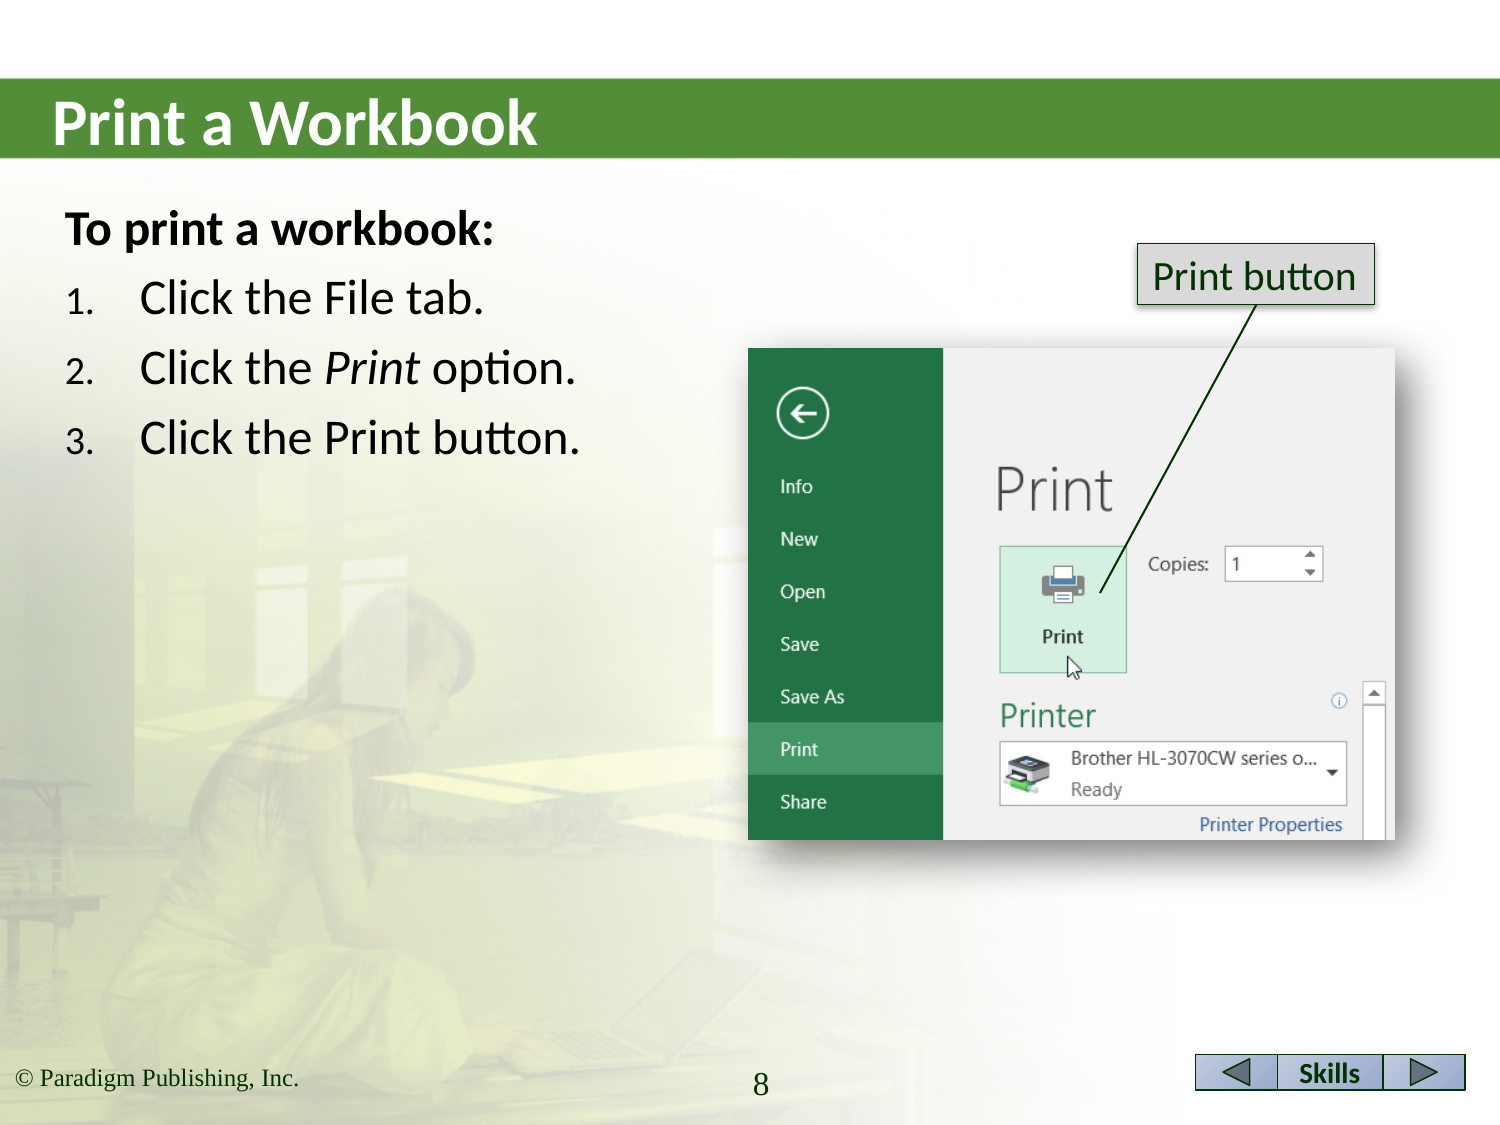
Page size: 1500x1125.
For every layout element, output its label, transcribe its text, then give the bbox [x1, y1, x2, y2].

text_box Print button [1137, 243, 1375, 305]
picture [0, 0, 1500, 1125]
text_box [1099, 305, 1257, 594]
title Print a Workbook [37, 71, 1463, 159]
list To print a workbook: Click the File tab. Click the Print option. Click the Print button. [50, 187, 725, 563]
